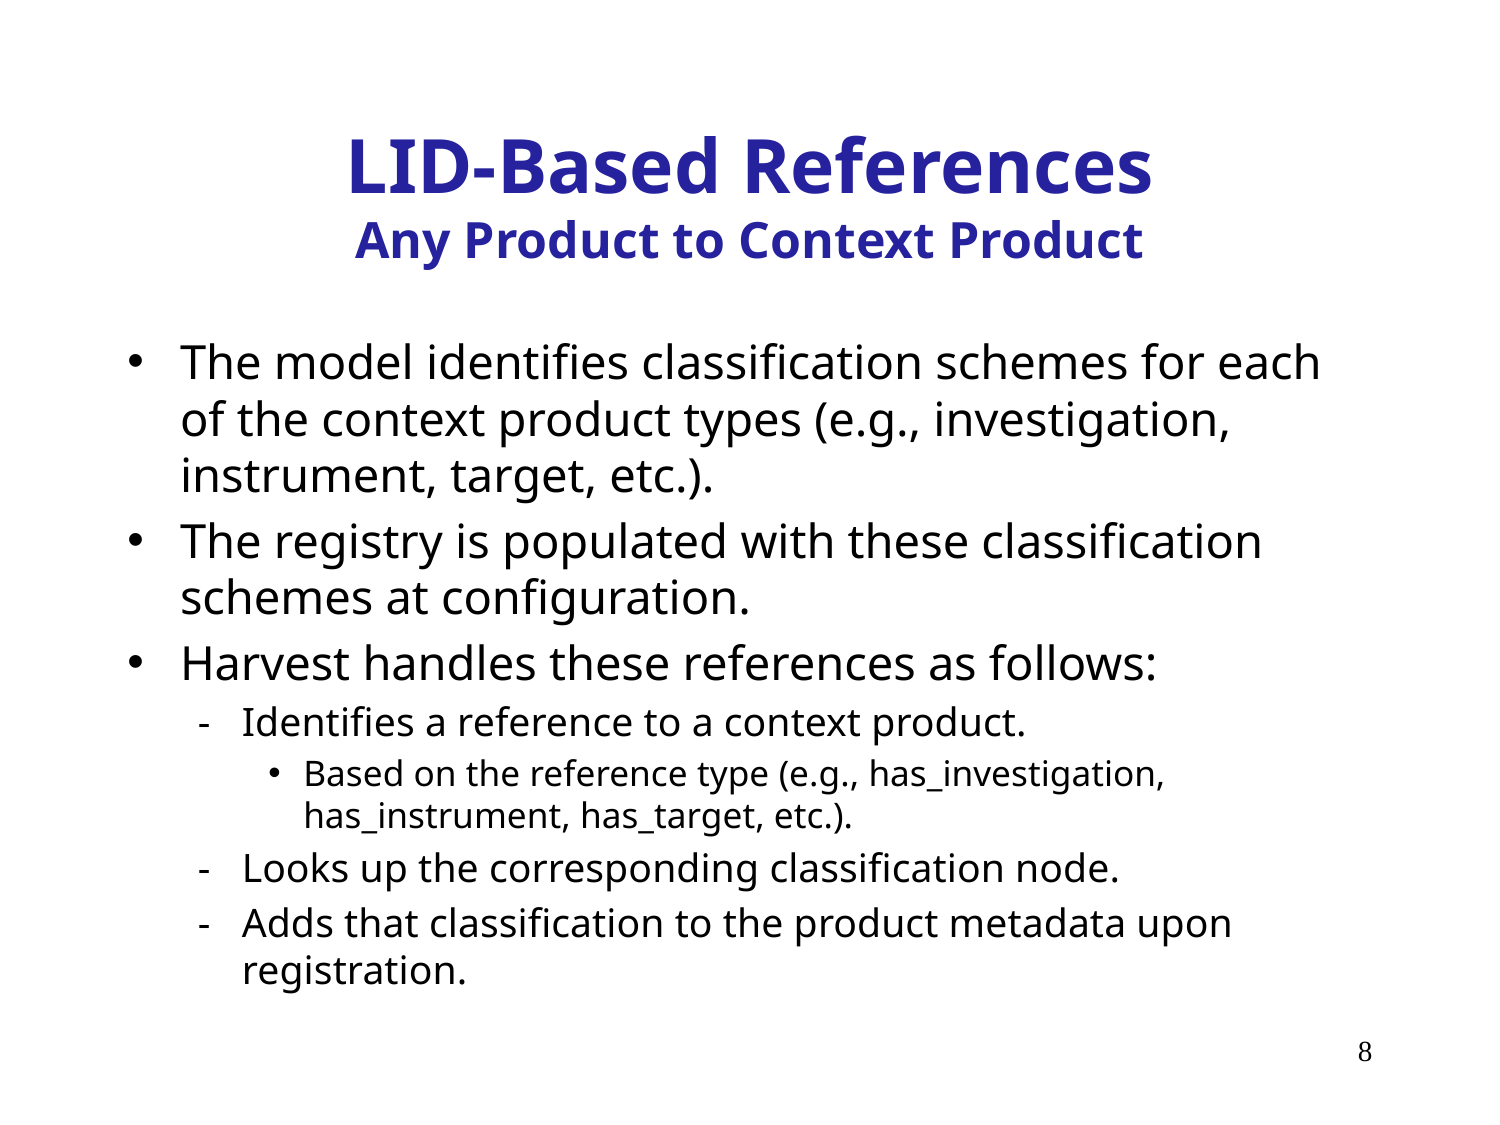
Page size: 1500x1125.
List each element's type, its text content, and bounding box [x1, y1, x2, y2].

title LID-Based References Any Product to Context Product [112, 99, 1388, 288]
list The model identifies classification schemes for each of the context product types (e.g., investigation, instrument, target, etc.). The registry is populated with these classification schemes at configuration. Harvest handles these references as follows: Identifies a reference to a context product. Based on the reference type (e.g., has_investigation, has_instrument, has_target, etc.). Looks up the corresponding classification node. Adds that classification to the product metadata upon registration. [112, 324, 1388, 1001]
slide_number 8 [1074, 1024, 1388, 1101]
